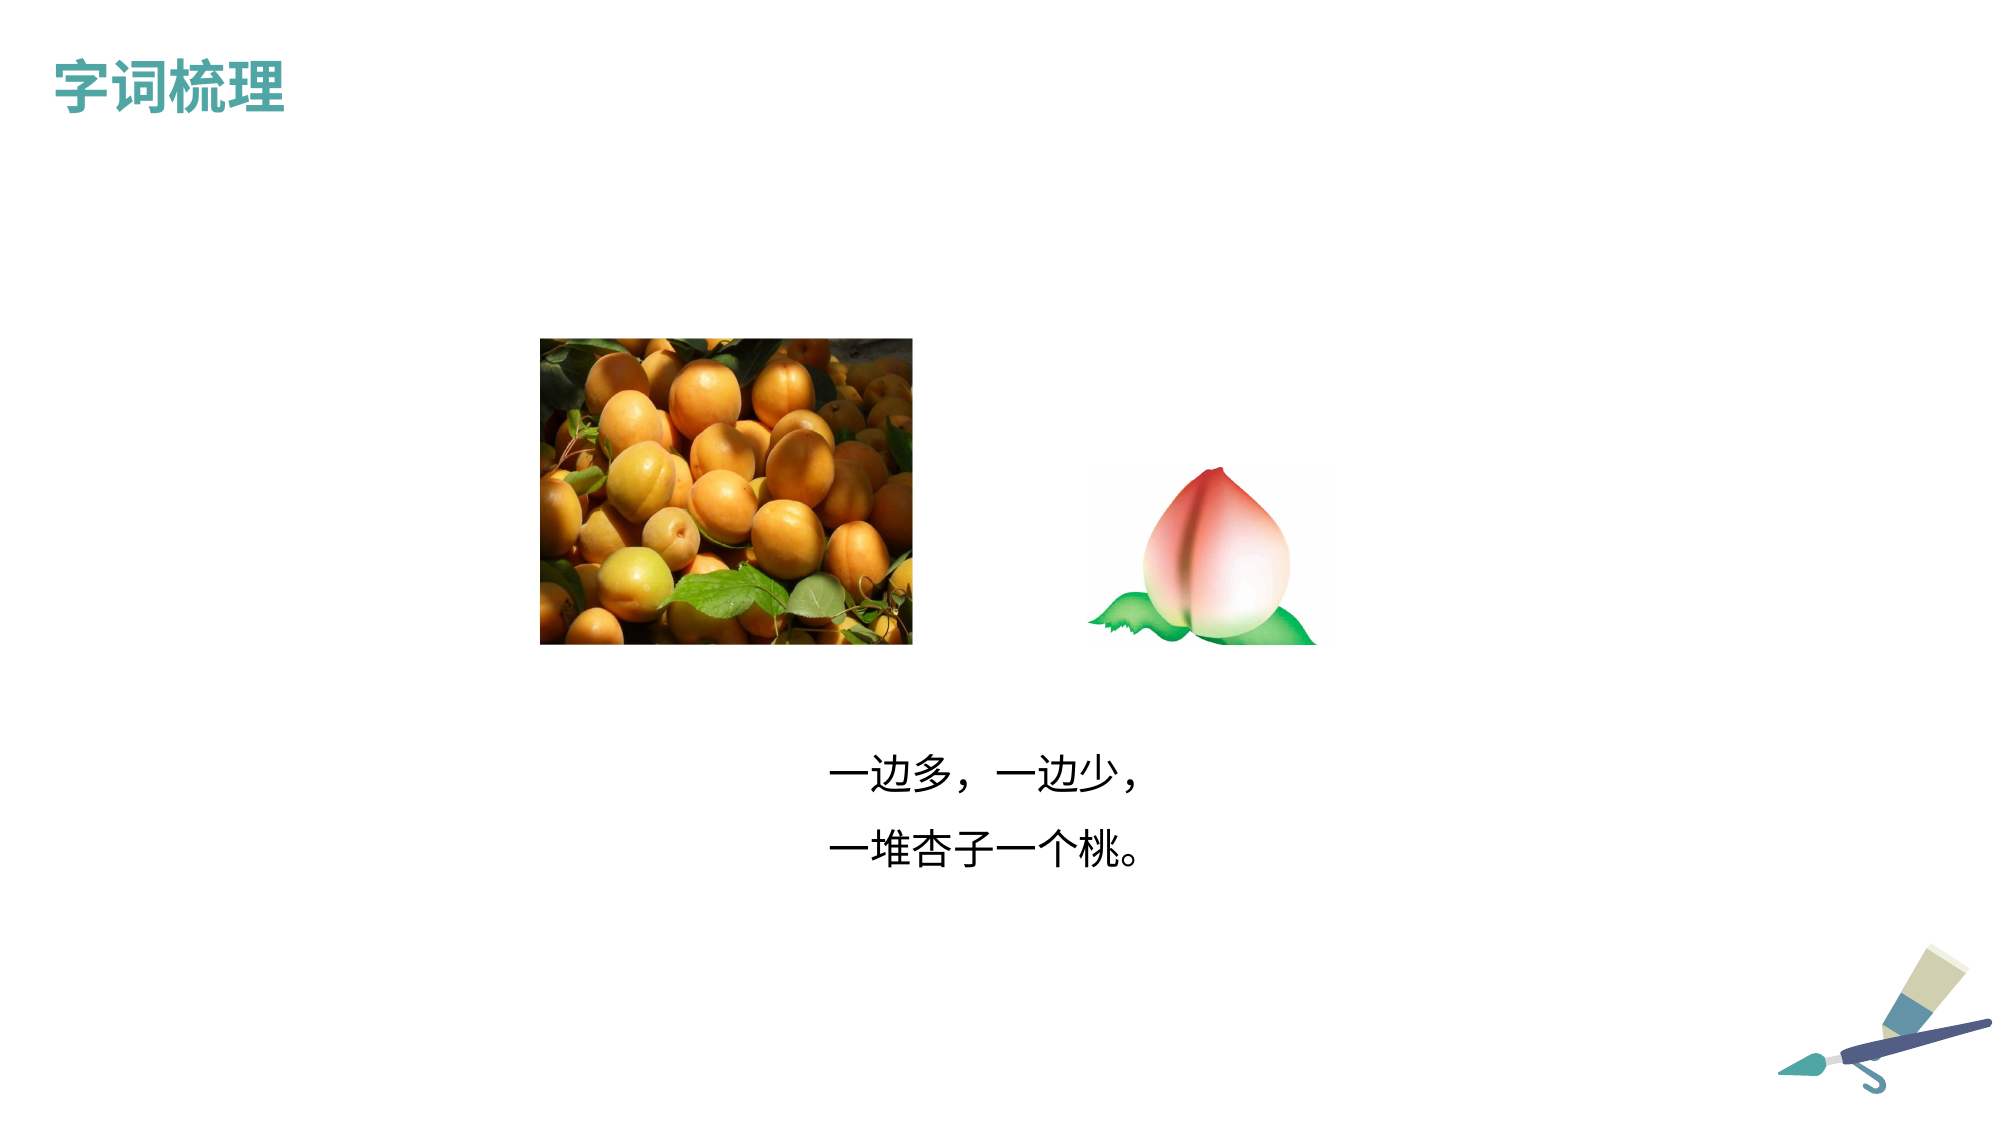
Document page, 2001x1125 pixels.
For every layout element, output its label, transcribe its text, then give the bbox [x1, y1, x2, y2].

text_box 字词梳理 [37, 42, 301, 128]
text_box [1811, 945, 1974, 1125]
text_box 一边多，一边少， 一堆杏子一个桃。 [813, 715, 1187, 881]
picture [1087, 467, 1331, 645]
picture [539, 338, 913, 645]
